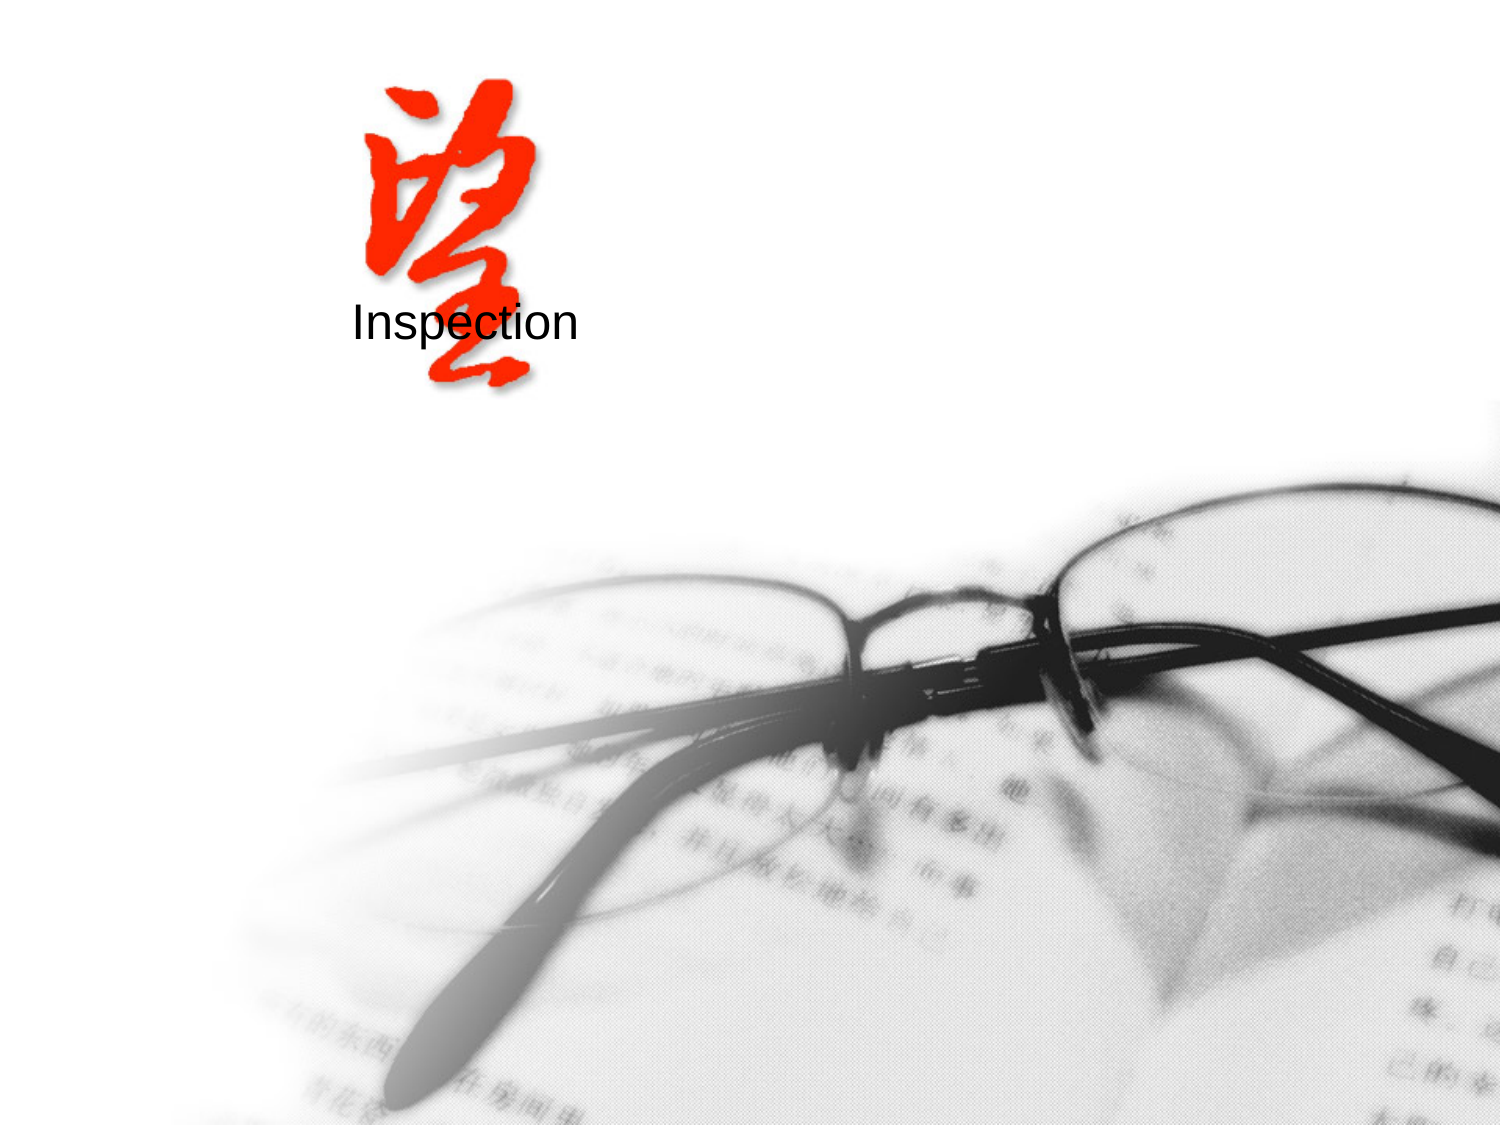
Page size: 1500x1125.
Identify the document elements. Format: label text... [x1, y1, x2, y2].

picture [0, 0, 1500, 1125]
text_box Inspection [336, 282, 609, 357]
